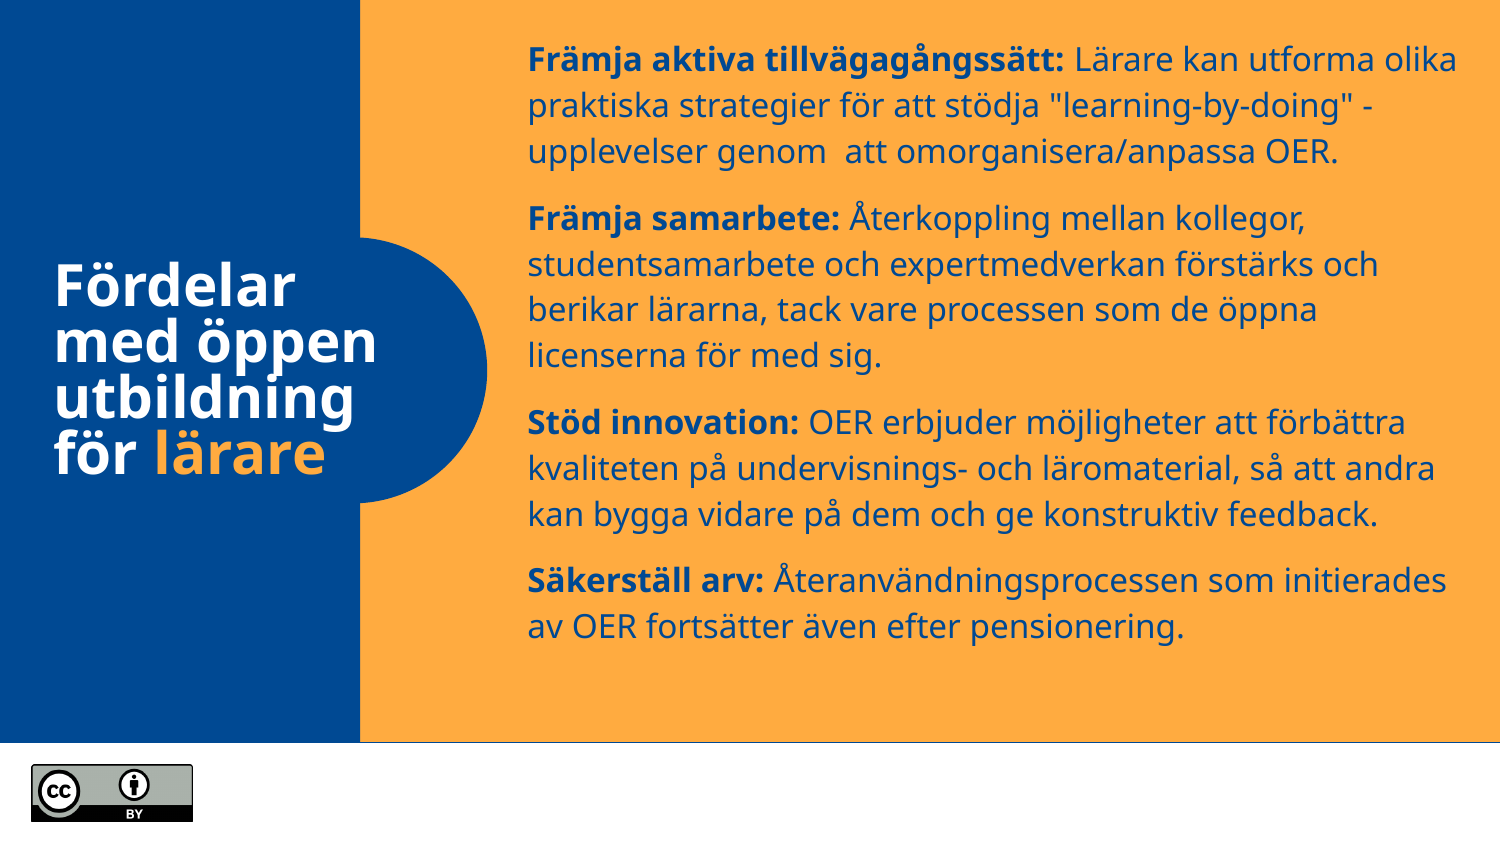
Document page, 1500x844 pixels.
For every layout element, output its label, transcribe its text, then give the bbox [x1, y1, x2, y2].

picture [31, 764, 193, 822]
text_box [304, 237, 401, 246]
text_box [0, 0, 361, 742]
text_box Främja aktiva tillvägagångssätt: Lärare kan utforma olika praktiska strategier för att stödja "learning-by-doing" -upplevelser genom att omorganisera/anpassa OER. Främja samarbete: Återkoppling mellan kollegor, studentsamarbete och expertmedverkan förstärks och berikar lärarna, tack vare processen som de öppna licenserna för med sig. Stöd innovation: OER erbjuder möjligheter att förbättra kvaliteten på undervisnings- och läromaterial, så att andra kan bygga vidare på dem och ge konstruktiv feedback. Säkerställ arv: Återanvändningsprocessen som initierades av OER fortsätter även efter pensionering. [512, 17, 1480, 728]
text_box [0, 750, 1500, 844]
text_box Fördelar med öppen utbildning för lärare [38, 246, 421, 501]
text_box [421, 255, 488, 485]
